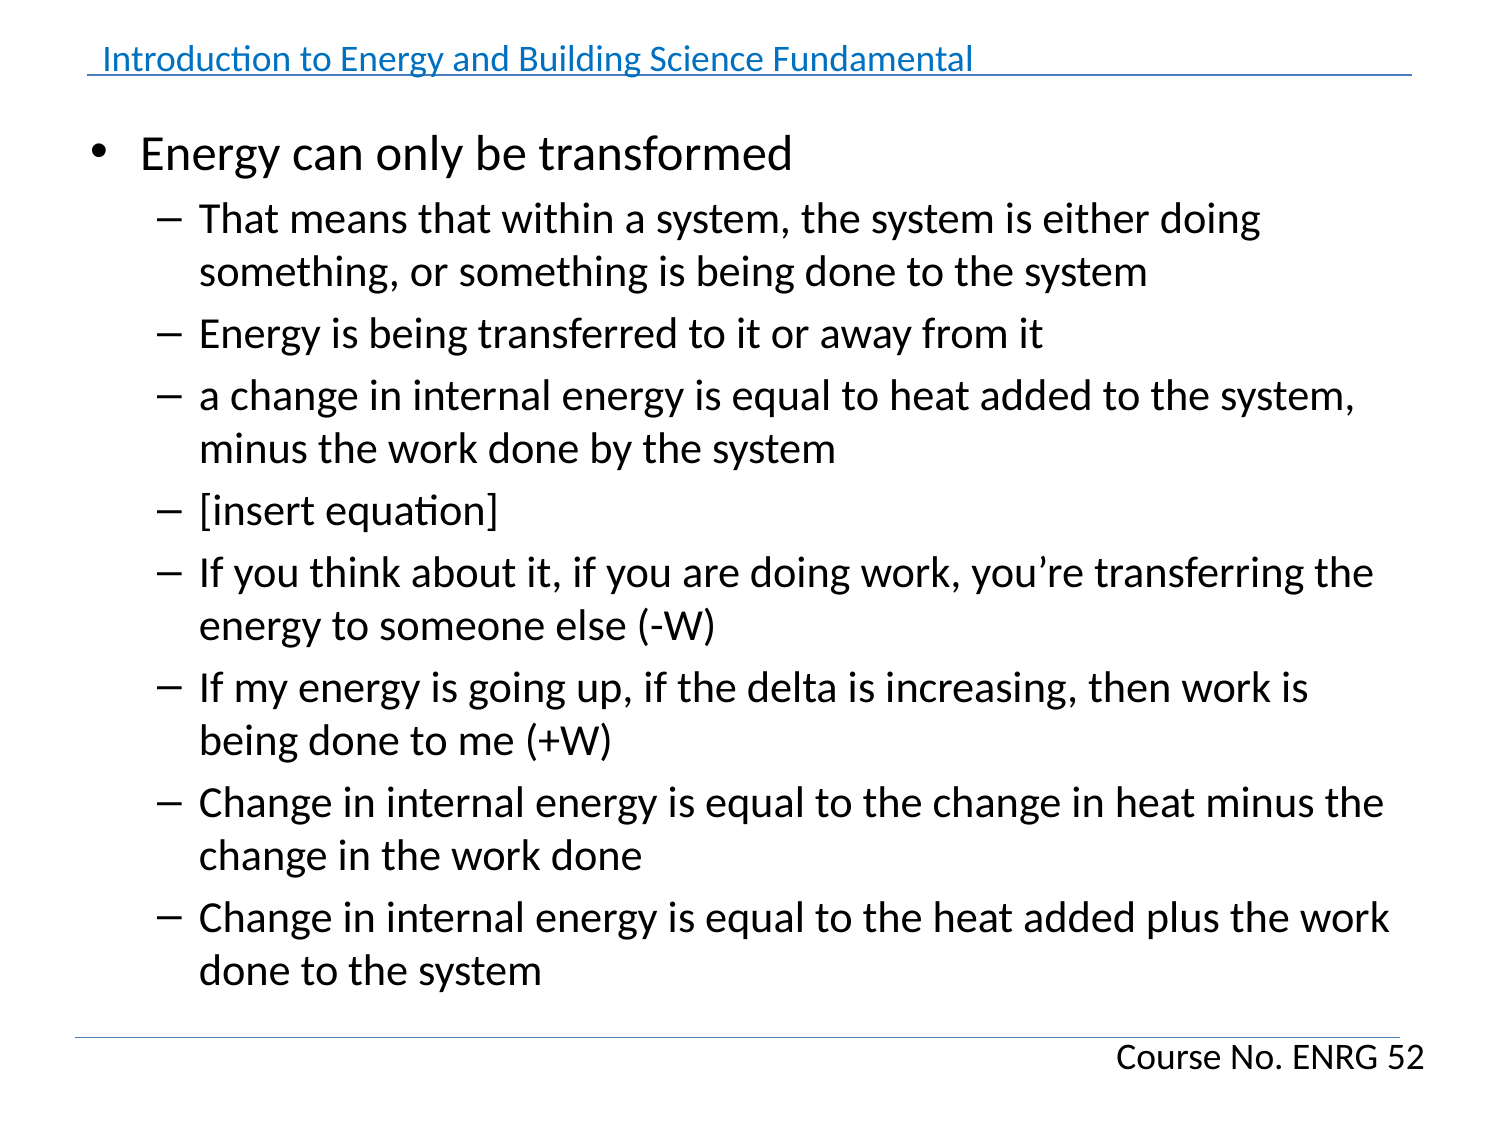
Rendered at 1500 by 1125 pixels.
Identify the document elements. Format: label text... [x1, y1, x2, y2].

list Energy can only be transformed That means that within a system, the system is either doing something, or something is being done to the system Energy is being transferred to it or away from it a change in internal energy is equal to heat added to the system, minus the work done by the system [insert equation] If you think about it, if you are doing work, you’re transferring the energy to someone else (-W) If my energy is going up, if the delta is increasing, then work is being done to me (+W) Change in internal energy is equal to the change in heat minus the change in the work done Change in internal energy is equal to the heat added plus the work done to the system [75, 112, 1425, 1005]
